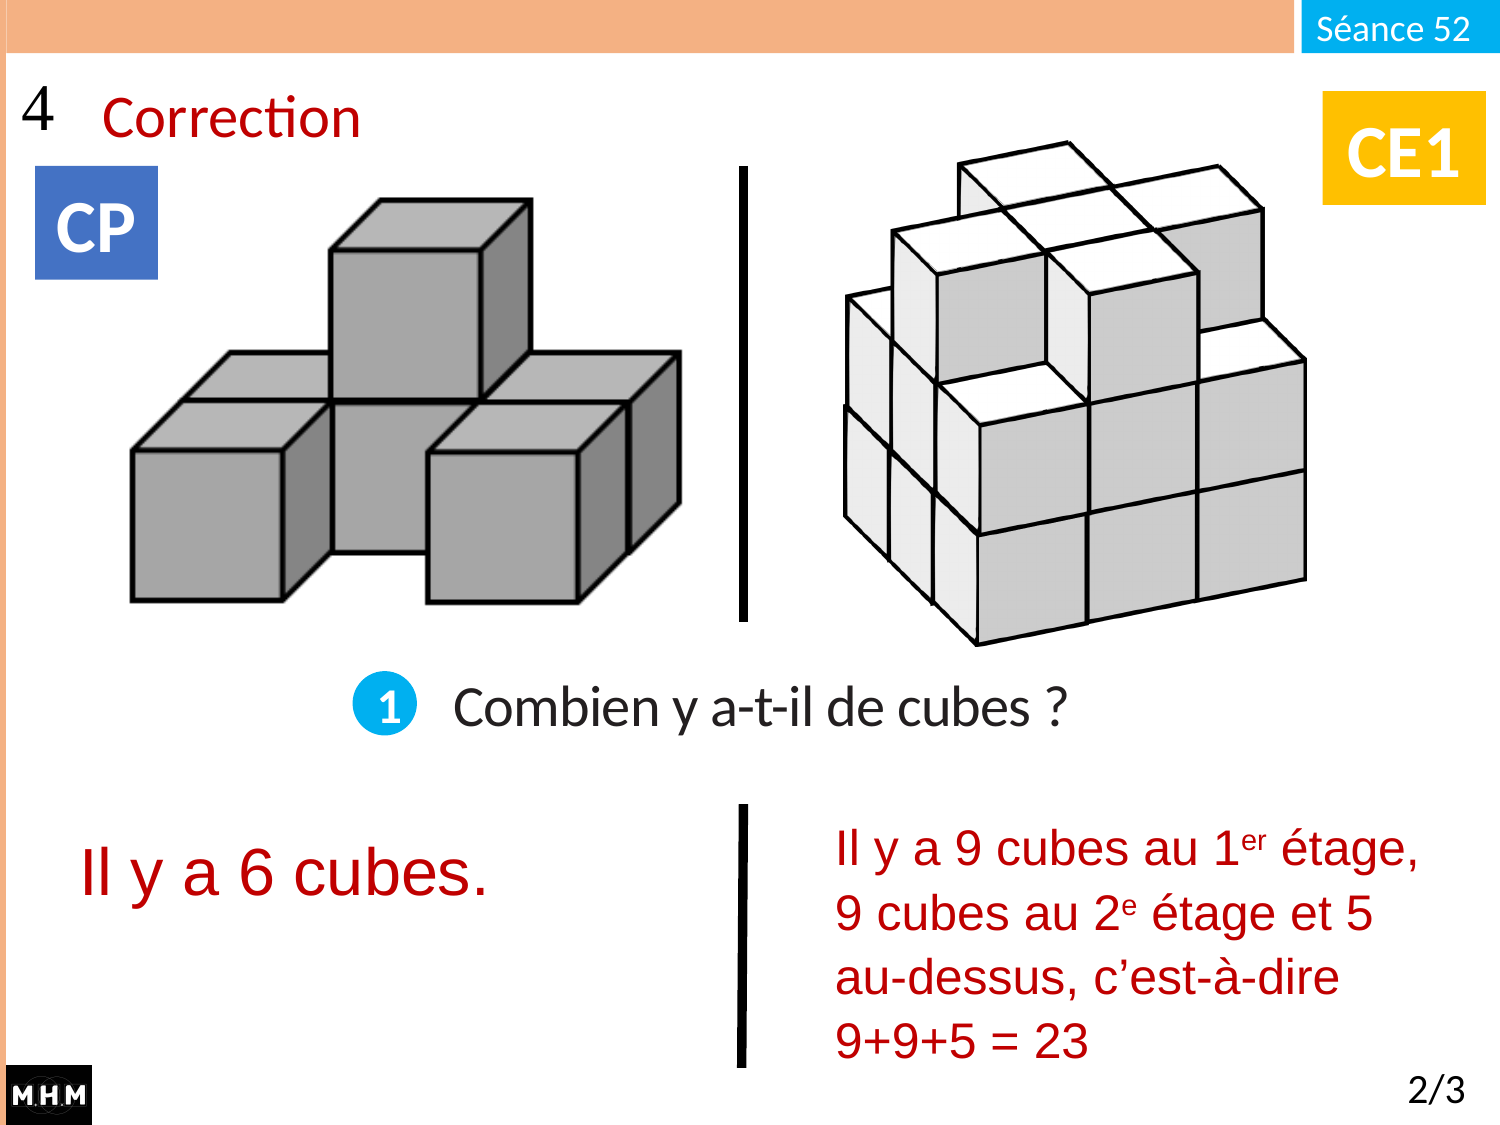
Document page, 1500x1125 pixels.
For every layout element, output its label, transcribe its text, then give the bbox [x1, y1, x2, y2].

picture [6, 1065, 92, 1125]
picture [843, 140, 1307, 647]
text_box 2/3 [1359, 1060, 1500, 1121]
text_box CE1 [1322, 90, 1487, 206]
text_box Combien y a-t-il de cubes ? [438, 660, 1108, 766]
picture [110, 185, 708, 622]
title Correction [87, 32, 1382, 158]
text_box CP [34, 165, 159, 281]
text_box Il y a 9 cubes au 1er étage, 9 cubes au 2e étage et 5 au-dessus, c’est-à-dire 9+9+5 = 23 [820, 804, 1445, 886]
text_box Il y a 6 cubes. [64, 815, 706, 897]
text_box 1 [351, 670, 418, 737]
